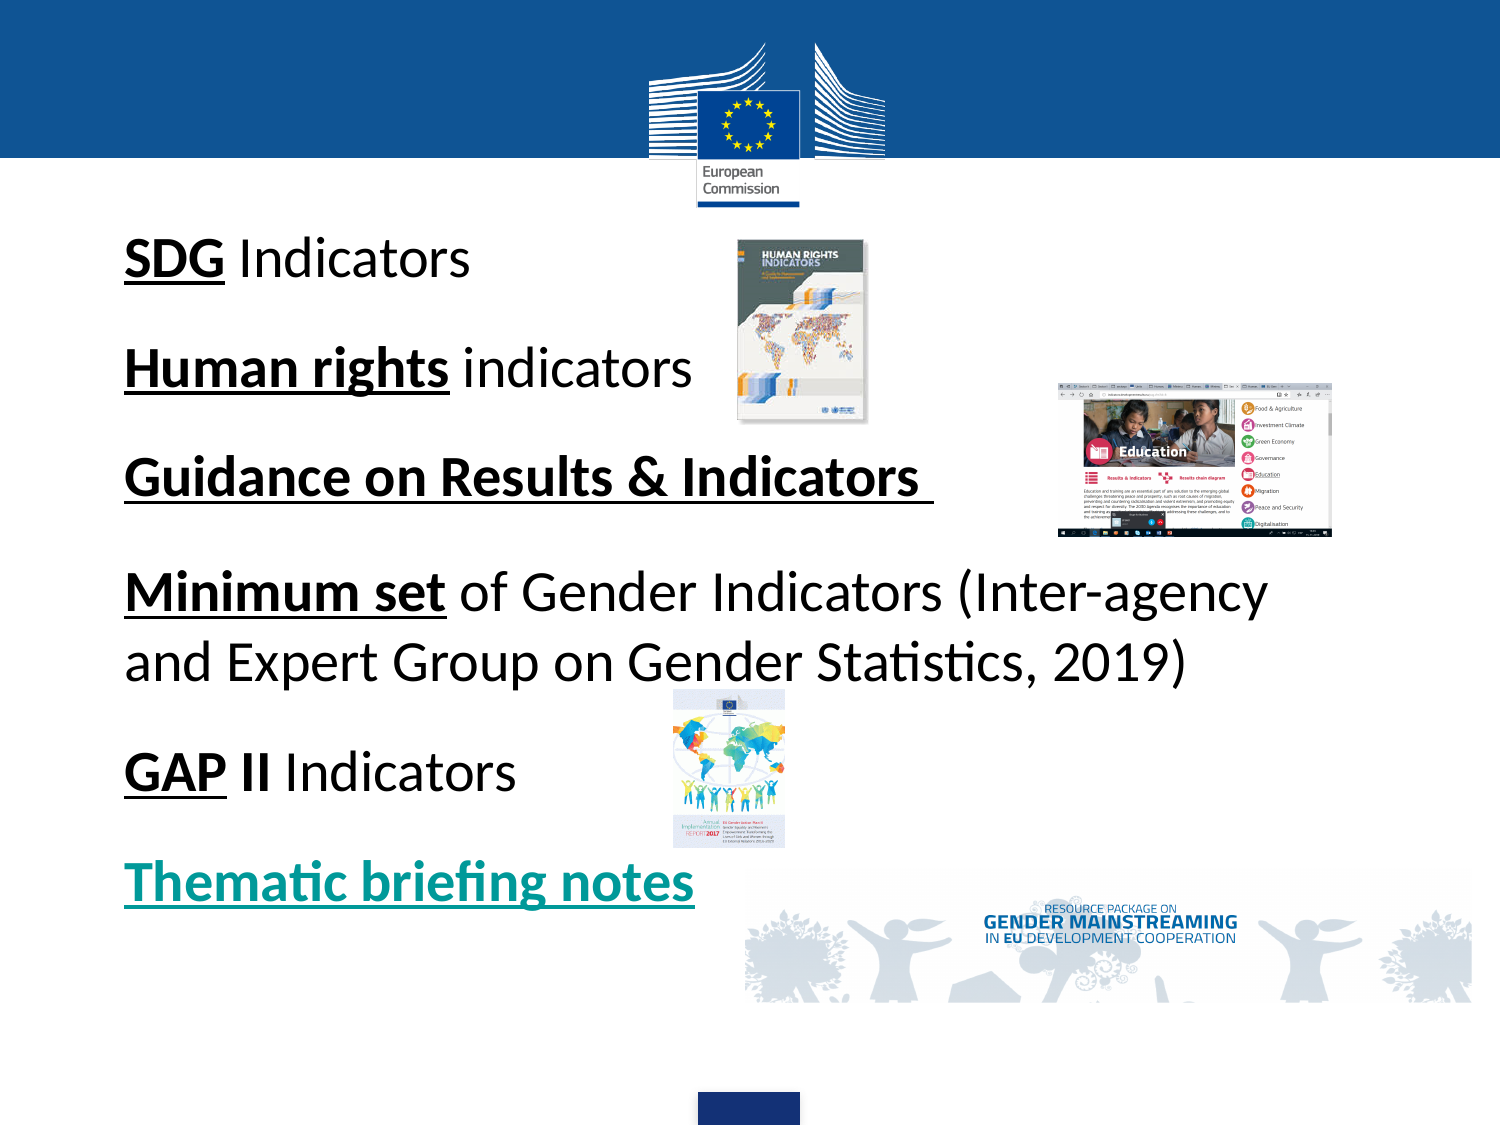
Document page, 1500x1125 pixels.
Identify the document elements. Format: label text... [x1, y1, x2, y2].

picture [649, 42, 885, 208]
picture [745, 867, 1472, 1003]
picture [737, 239, 869, 426]
list SDG Indicators Human rights indicators Guidance on Results & Indicators Minimum set of Gender Indicators (Inter-agency and Expert Group on Gender Statistics, 2019) GAP II Indicators Thematic briefing notes [109, 211, 1383, 942]
picture [672, 689, 785, 848]
picture [1058, 383, 1332, 538]
